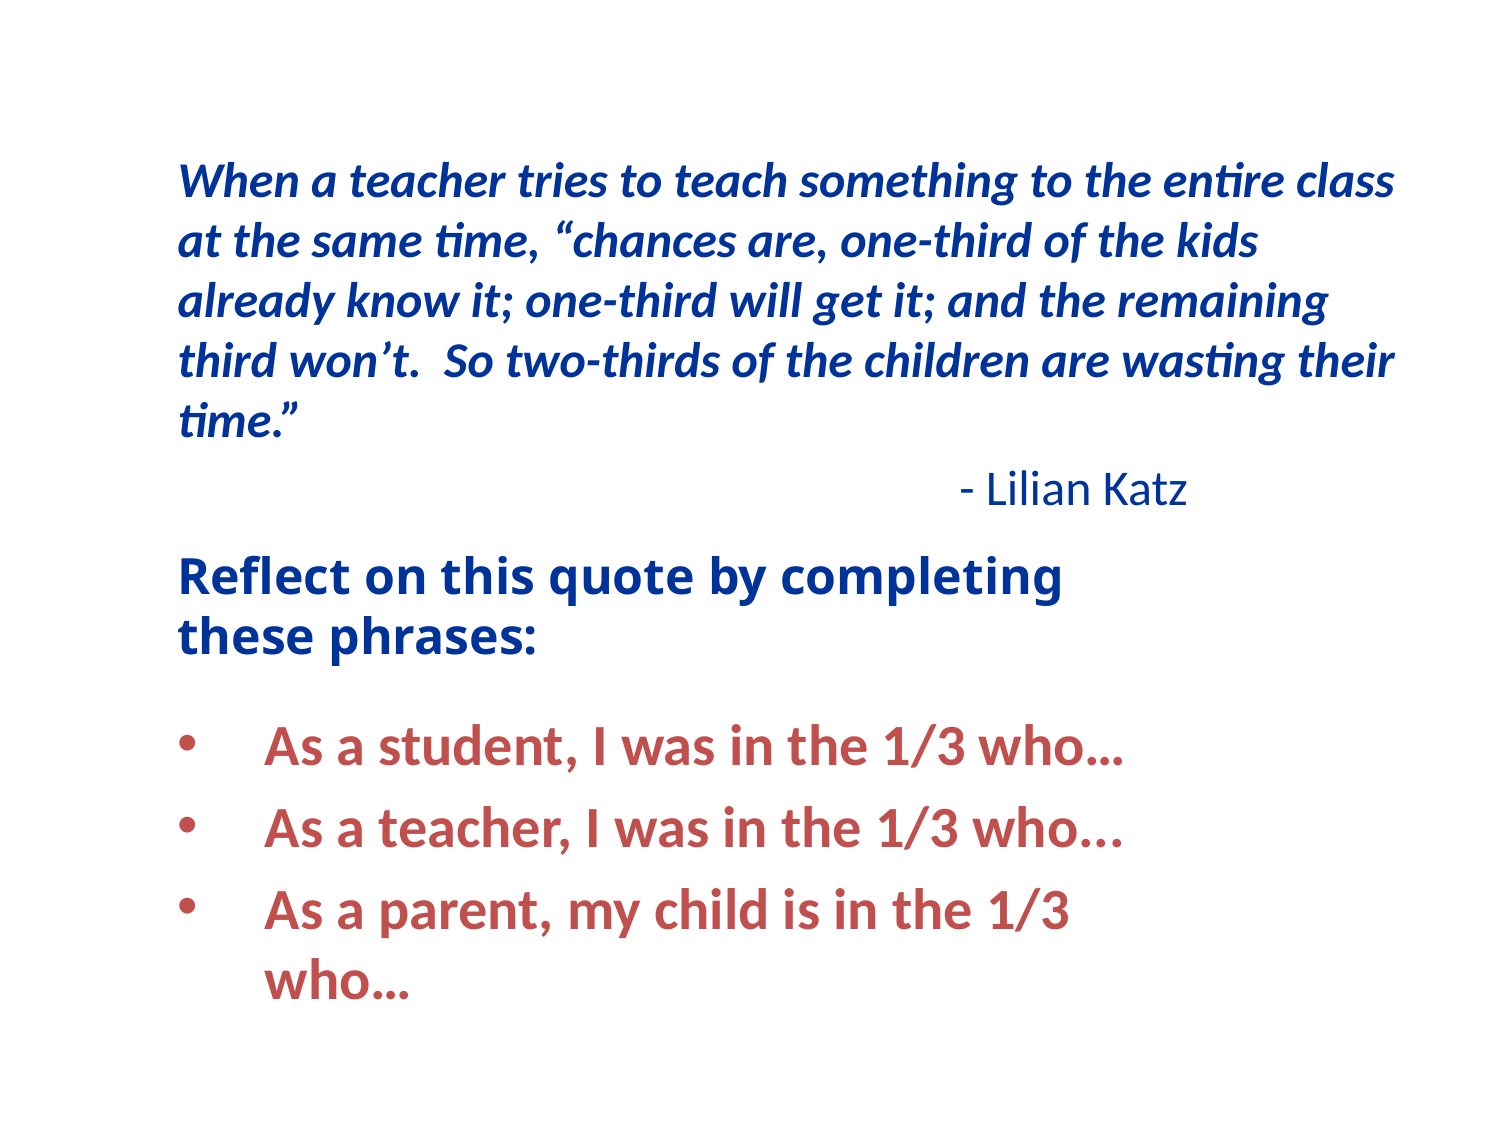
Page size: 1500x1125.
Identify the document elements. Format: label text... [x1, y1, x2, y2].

title When a teacher tries to teach something to the entire class at the same time, “chances are, one-third of the kids already know it; one-third will get it; and the remaining third won’t. So two-thirds of the children are wasting their time.” - Lilian Katz [162, 112, 1426, 613]
list As a student, I was in the 1/3 who… As a teacher, I was in the 1/3 who... As a parent, my child is in the 1/3 who… [162, 699, 1238, 1125]
text_box Reflect on this quote by completing these phrases: [162, 537, 1150, 758]
